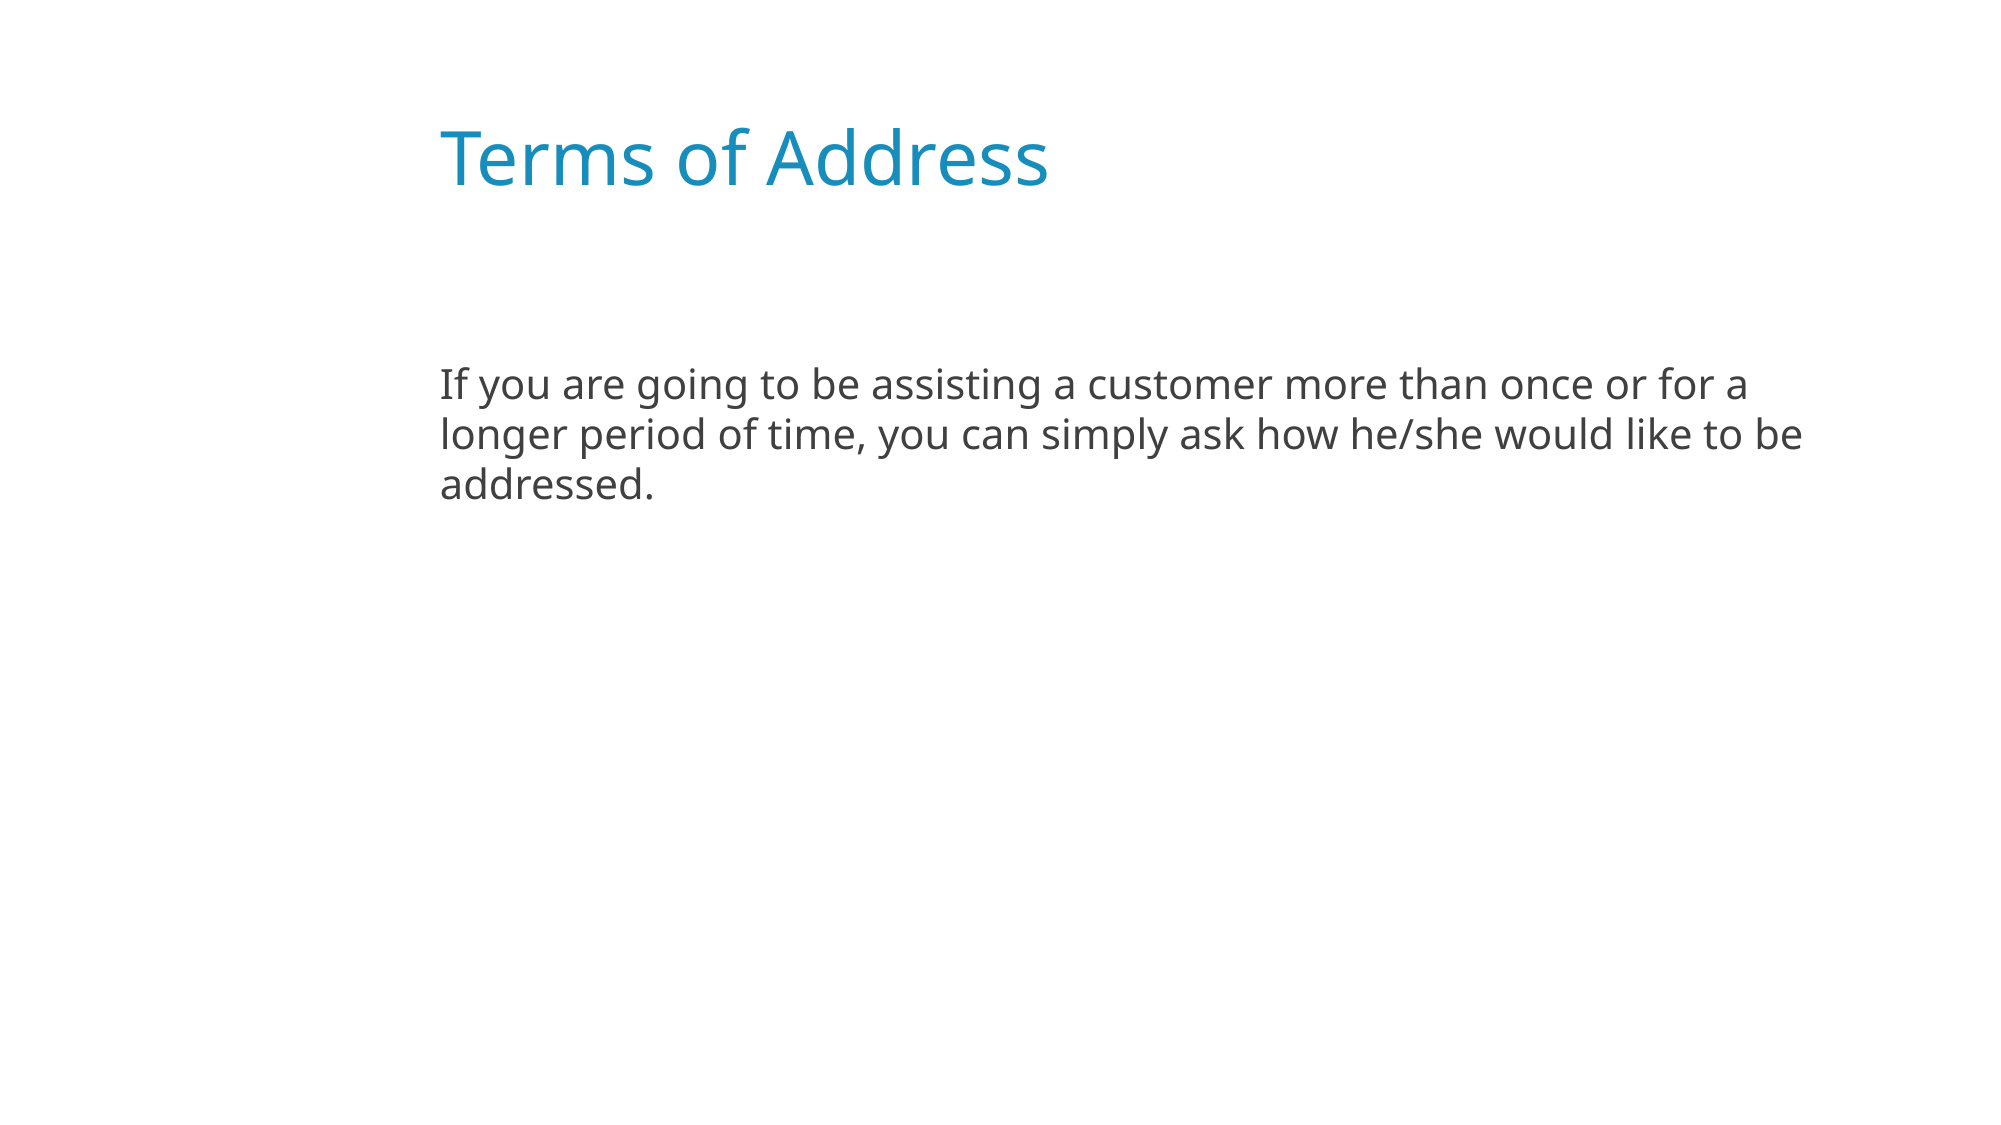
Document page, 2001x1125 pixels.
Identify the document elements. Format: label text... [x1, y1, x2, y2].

list If you are going to be assisting a customer more than once or for a longer period of time, you can simply ask how he/she would like to be addressed. [424, 350, 1888, 1074]
title Terms of Address [425, 102, 1888, 313]
